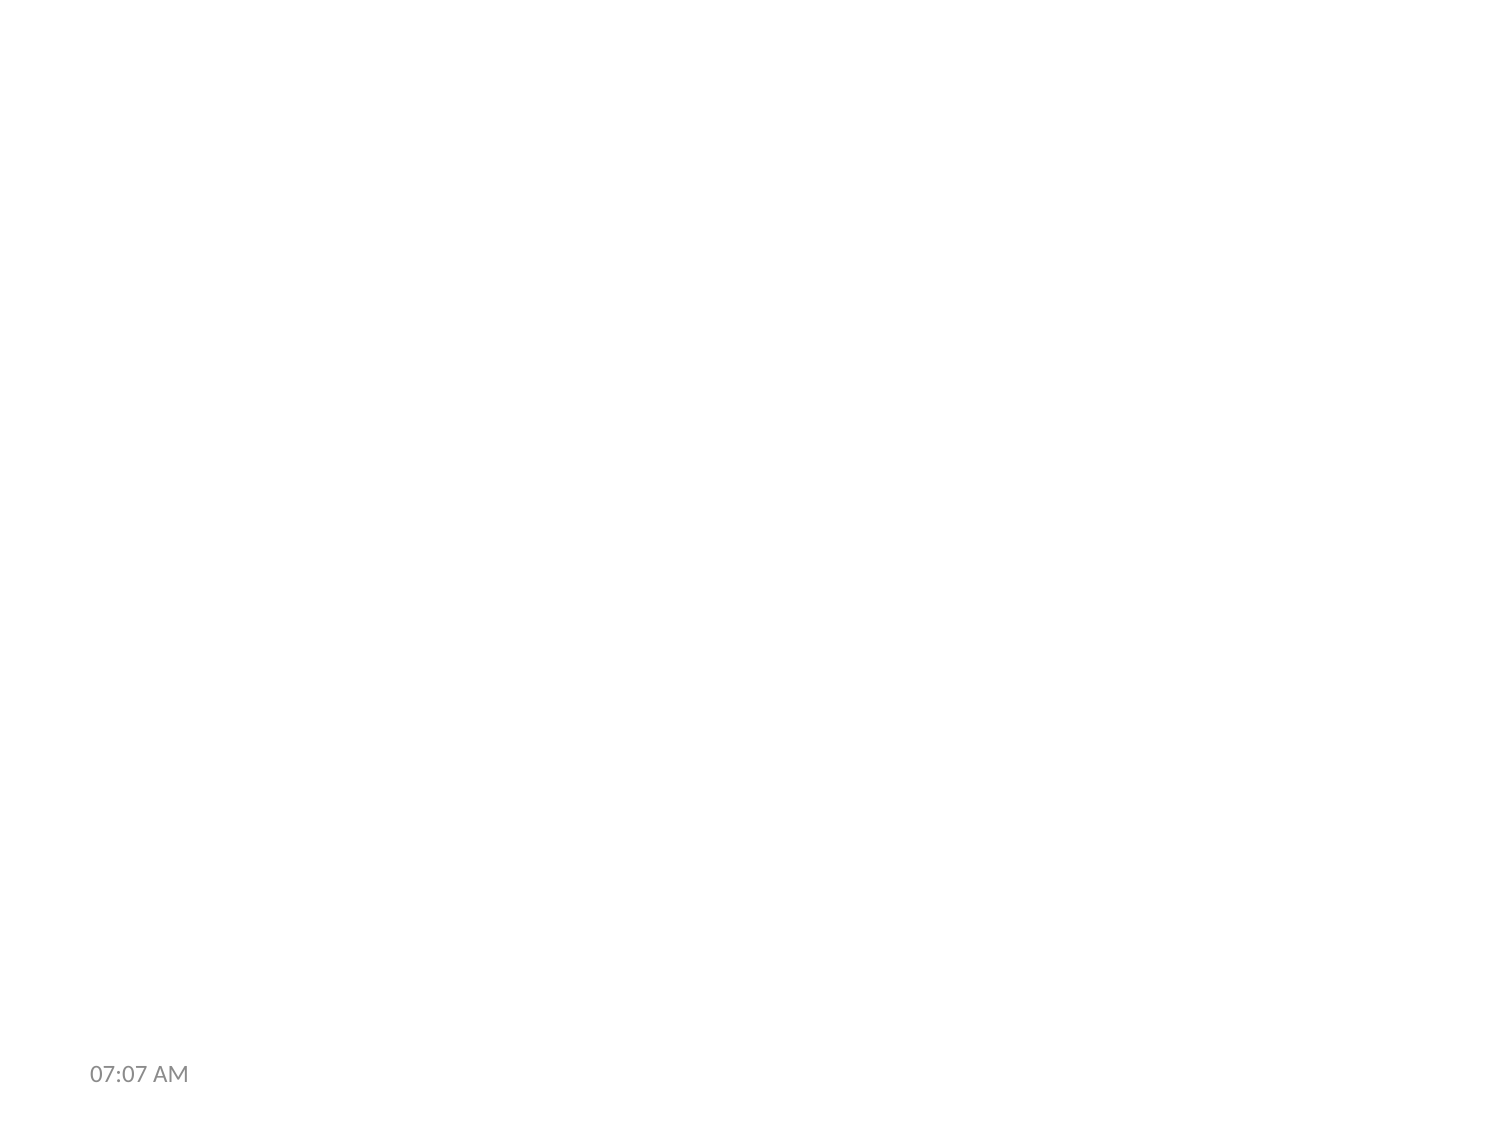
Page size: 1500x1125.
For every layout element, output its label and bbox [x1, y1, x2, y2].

slide_number [75, 1042, 425, 1103]
